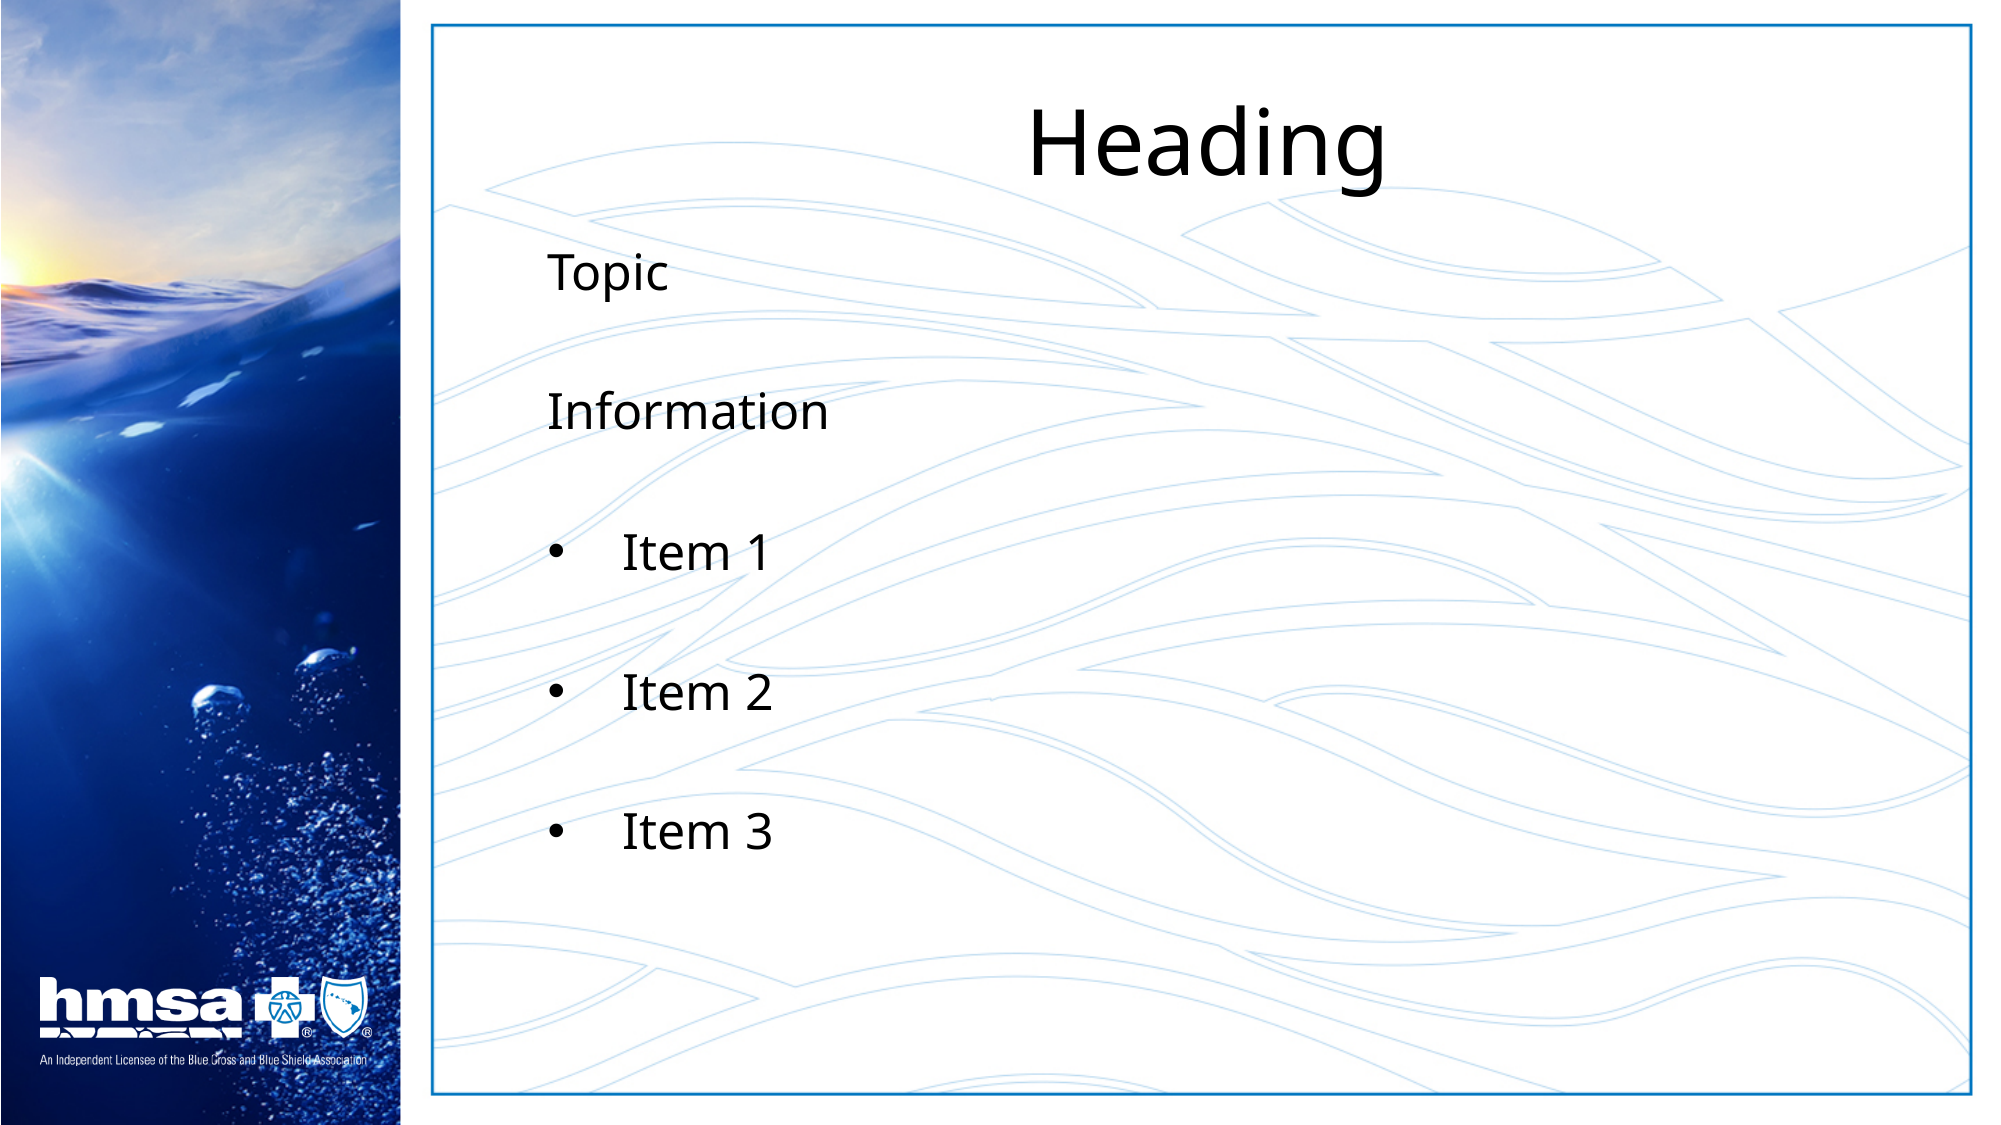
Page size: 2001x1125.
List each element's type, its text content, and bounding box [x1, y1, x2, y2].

title Heading [476, 45, 1939, 233]
list Topic Information Item 1 Item 2 Item 3 [532, 232, 1883, 1041]
picture [1, 0, 1999, 1125]
